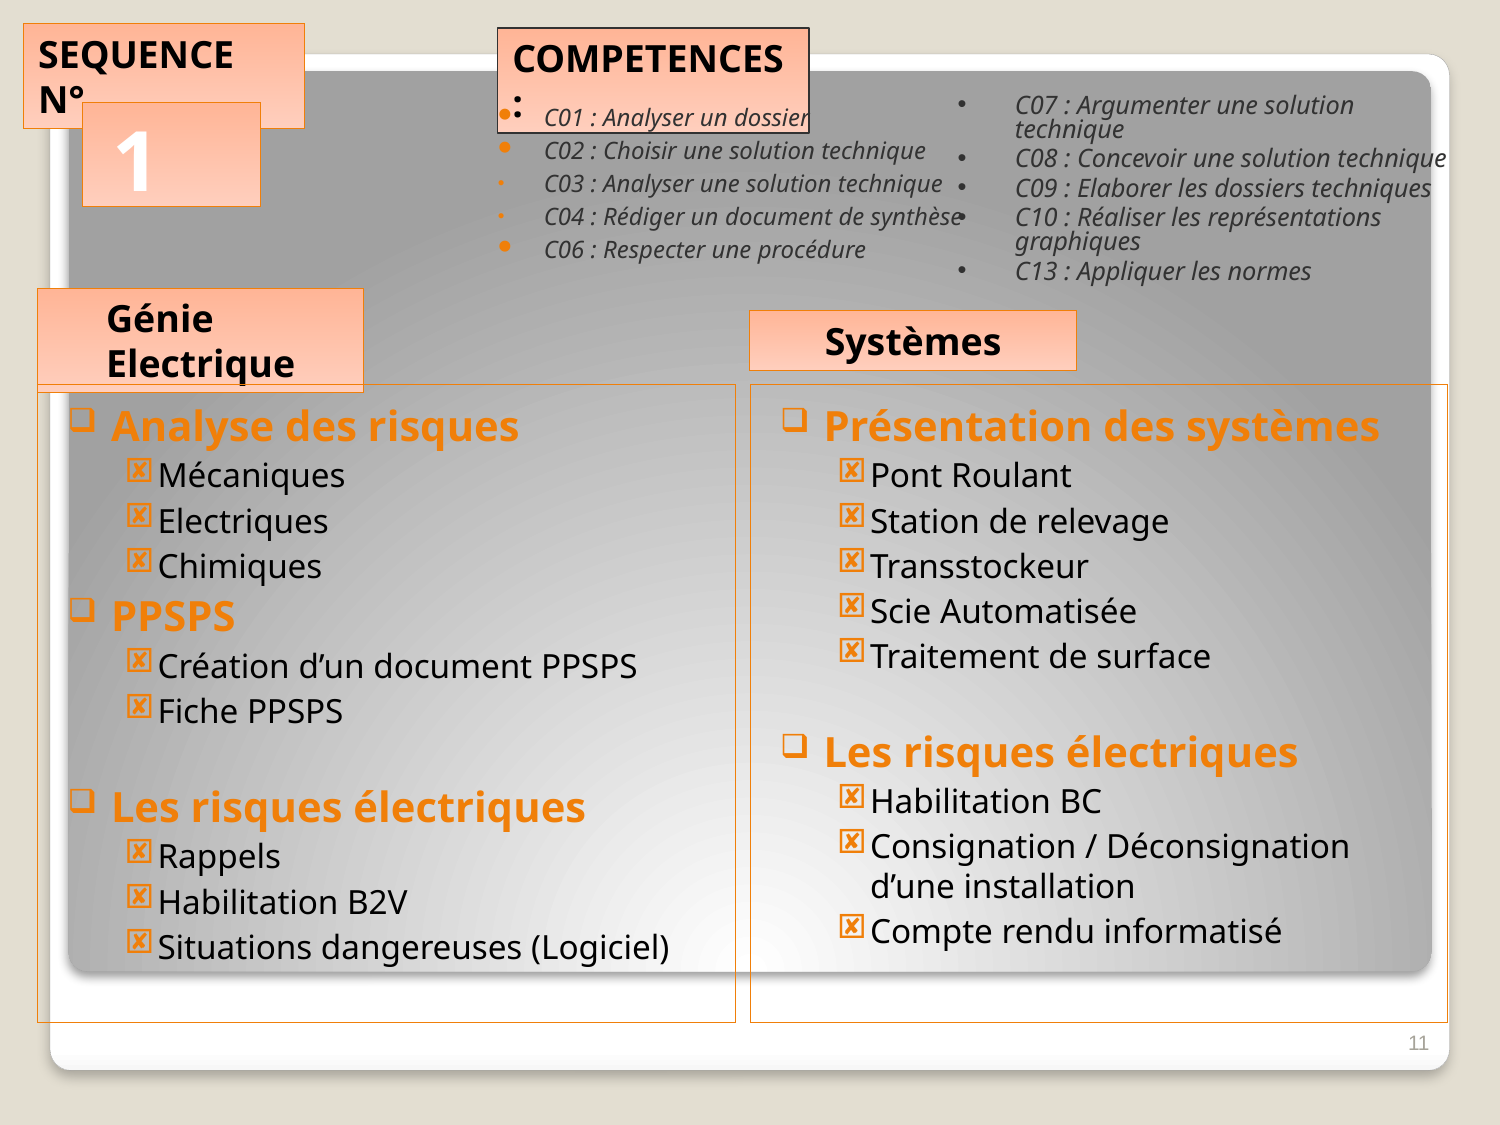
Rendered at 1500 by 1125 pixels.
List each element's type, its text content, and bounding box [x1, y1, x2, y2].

text_box C07 : Argumenter une solution technique C08 : Concevoir une solution technique C09 : Elaborer les dossiers techniques C10 : Réaliser les représentations graphiques C13 : Appliquer les normes [942, 87, 1463, 296]
list Analyse des risques Mécaniques Electriques Chimiques PPSPS Création d’un document PPSPS Fiche PPSPS Les risques électriques Rappels Habilitation B2V Situations dangereuses (Logiciel) [37, 384, 736, 1023]
list C01 : Analyser un dossier C02 : Choisir une solution technique C03 : Analyser une solution technique C04 : Rédiger un document de synthèse C06 : Respecter une procédure [467, 87, 942, 296]
list 1 [82, 102, 261, 207]
slide_number 11 [1369, 1002, 1445, 1063]
list Présentation des systèmes Pont Roulant Station de relevage Transstockeur Scie Automatisée Traitement de surface Les risques électriques Habilitation BC Consignation / Déconsignation d’une installation Compte rendu informatisé [750, 384, 1448, 1023]
